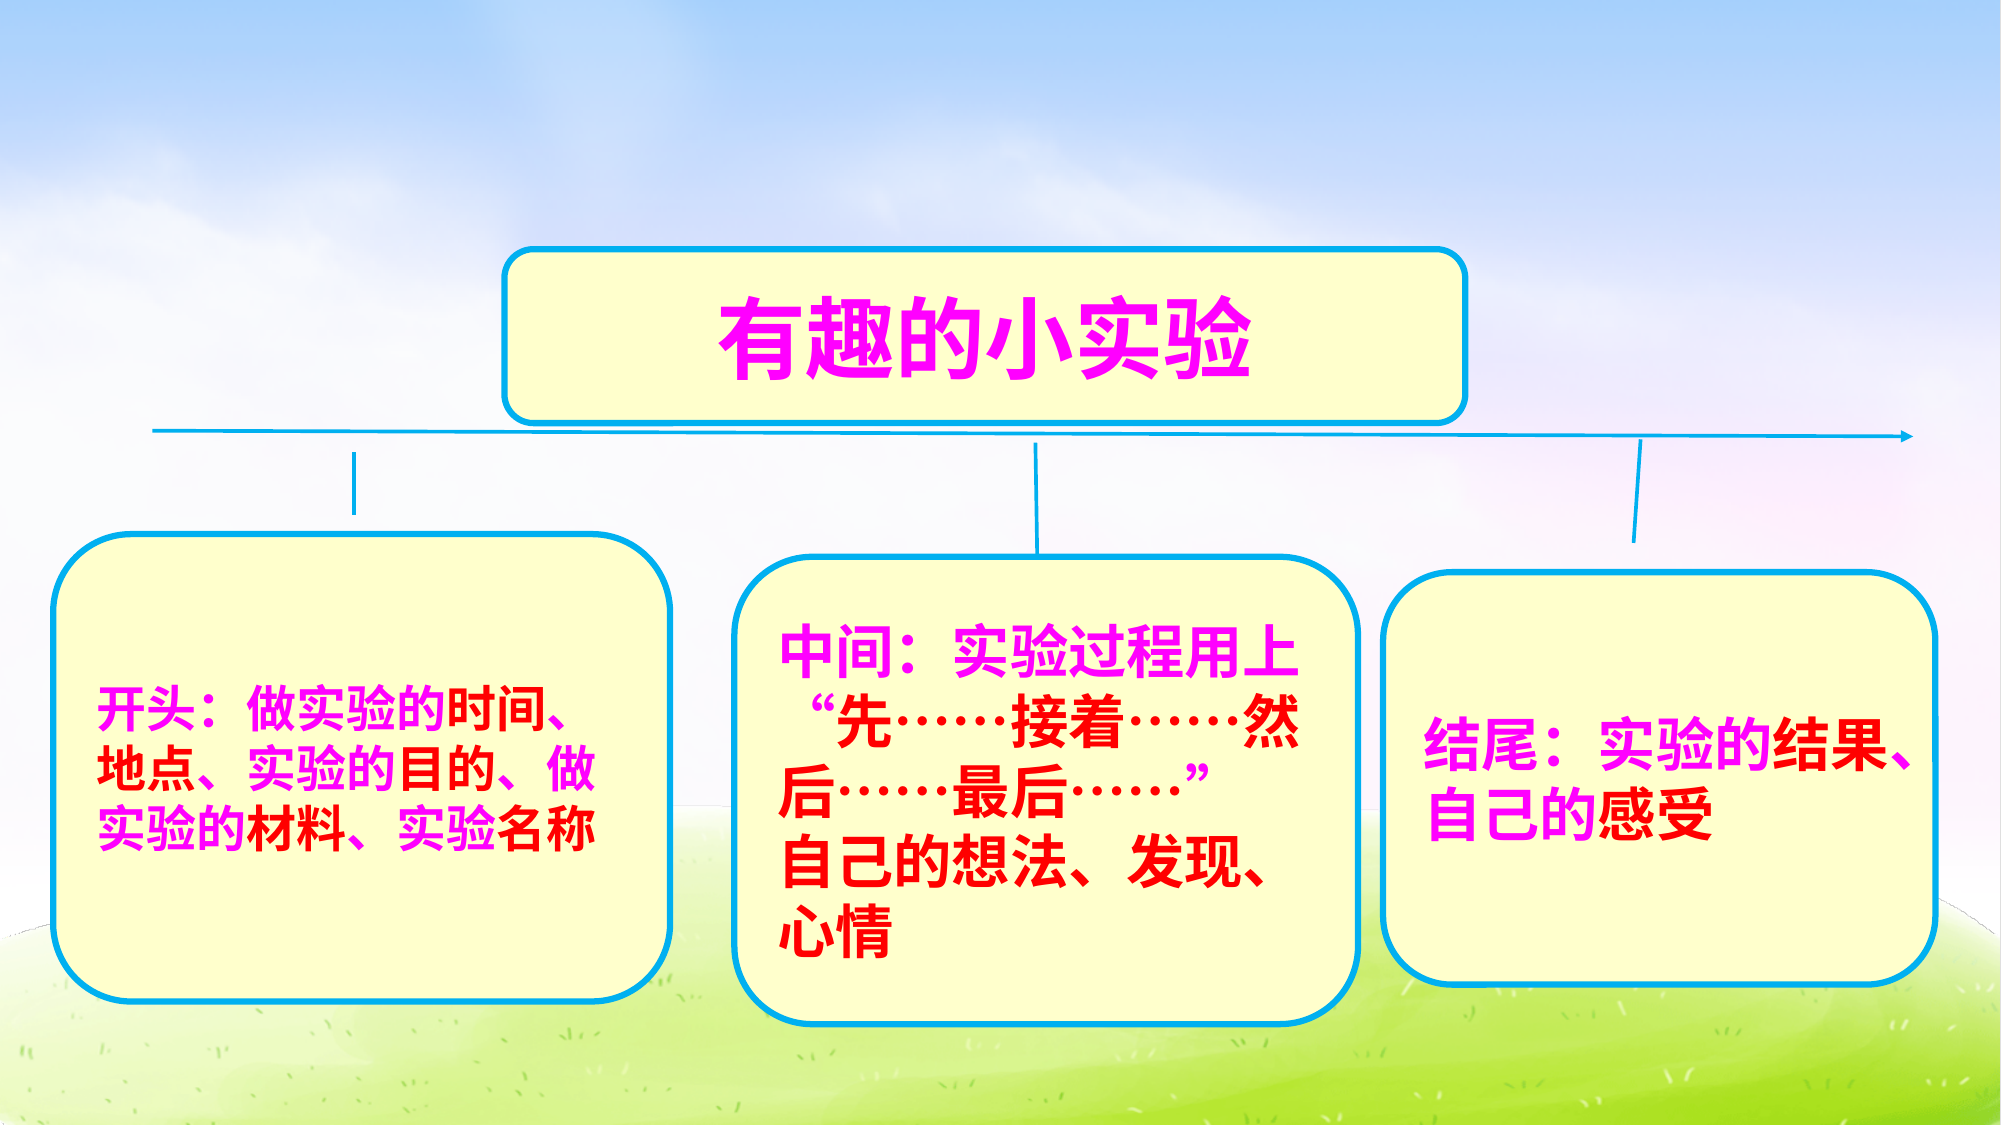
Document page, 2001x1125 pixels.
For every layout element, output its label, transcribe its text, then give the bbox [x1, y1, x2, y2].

text_box 结尾：实验的结果、 自己的感受 [1382, 571, 1936, 986]
text_box 开头：做实验的时间、地点、实验的目的、做实验的材料、实验名称 [52, 533, 671, 1003]
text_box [152, 430, 1914, 437]
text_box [1633, 439, 1641, 543]
picture [0, 0, 2001, 1125]
text_box 中间：实验过程用上“先……接着……然后……最后……” 自己的想法、发现、心情 [733, 556, 1359, 1025]
text_box 有趣的小实验 [503, 248, 1466, 424]
